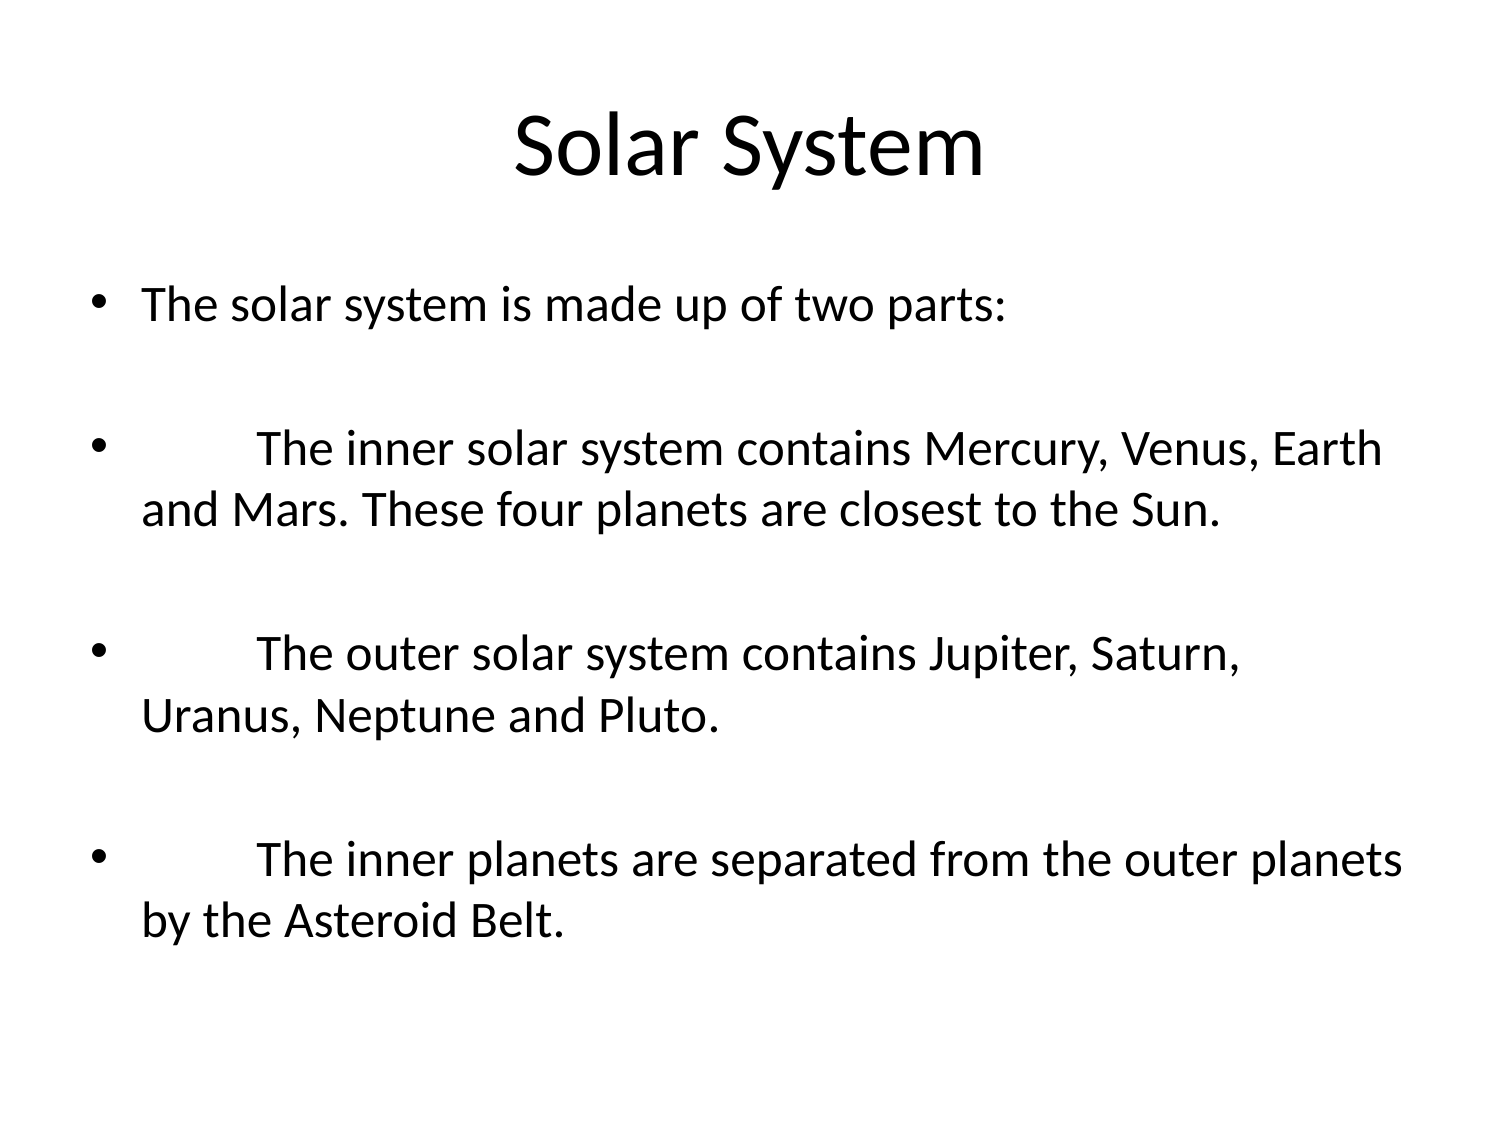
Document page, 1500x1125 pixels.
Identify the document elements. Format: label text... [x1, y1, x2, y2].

title Solar System [75, 45, 1425, 233]
list The solar system is made up of two parts: The inner solar system contains Mercury, Venus, Earth and Mars. These four planets are closest to the Sun. The outer solar system contains Jupiter, Saturn, Uranus, Neptune and Pluto. The inner planets are separated from the outer planets by the Asteroid Belt. [75, 262, 1425, 1005]
